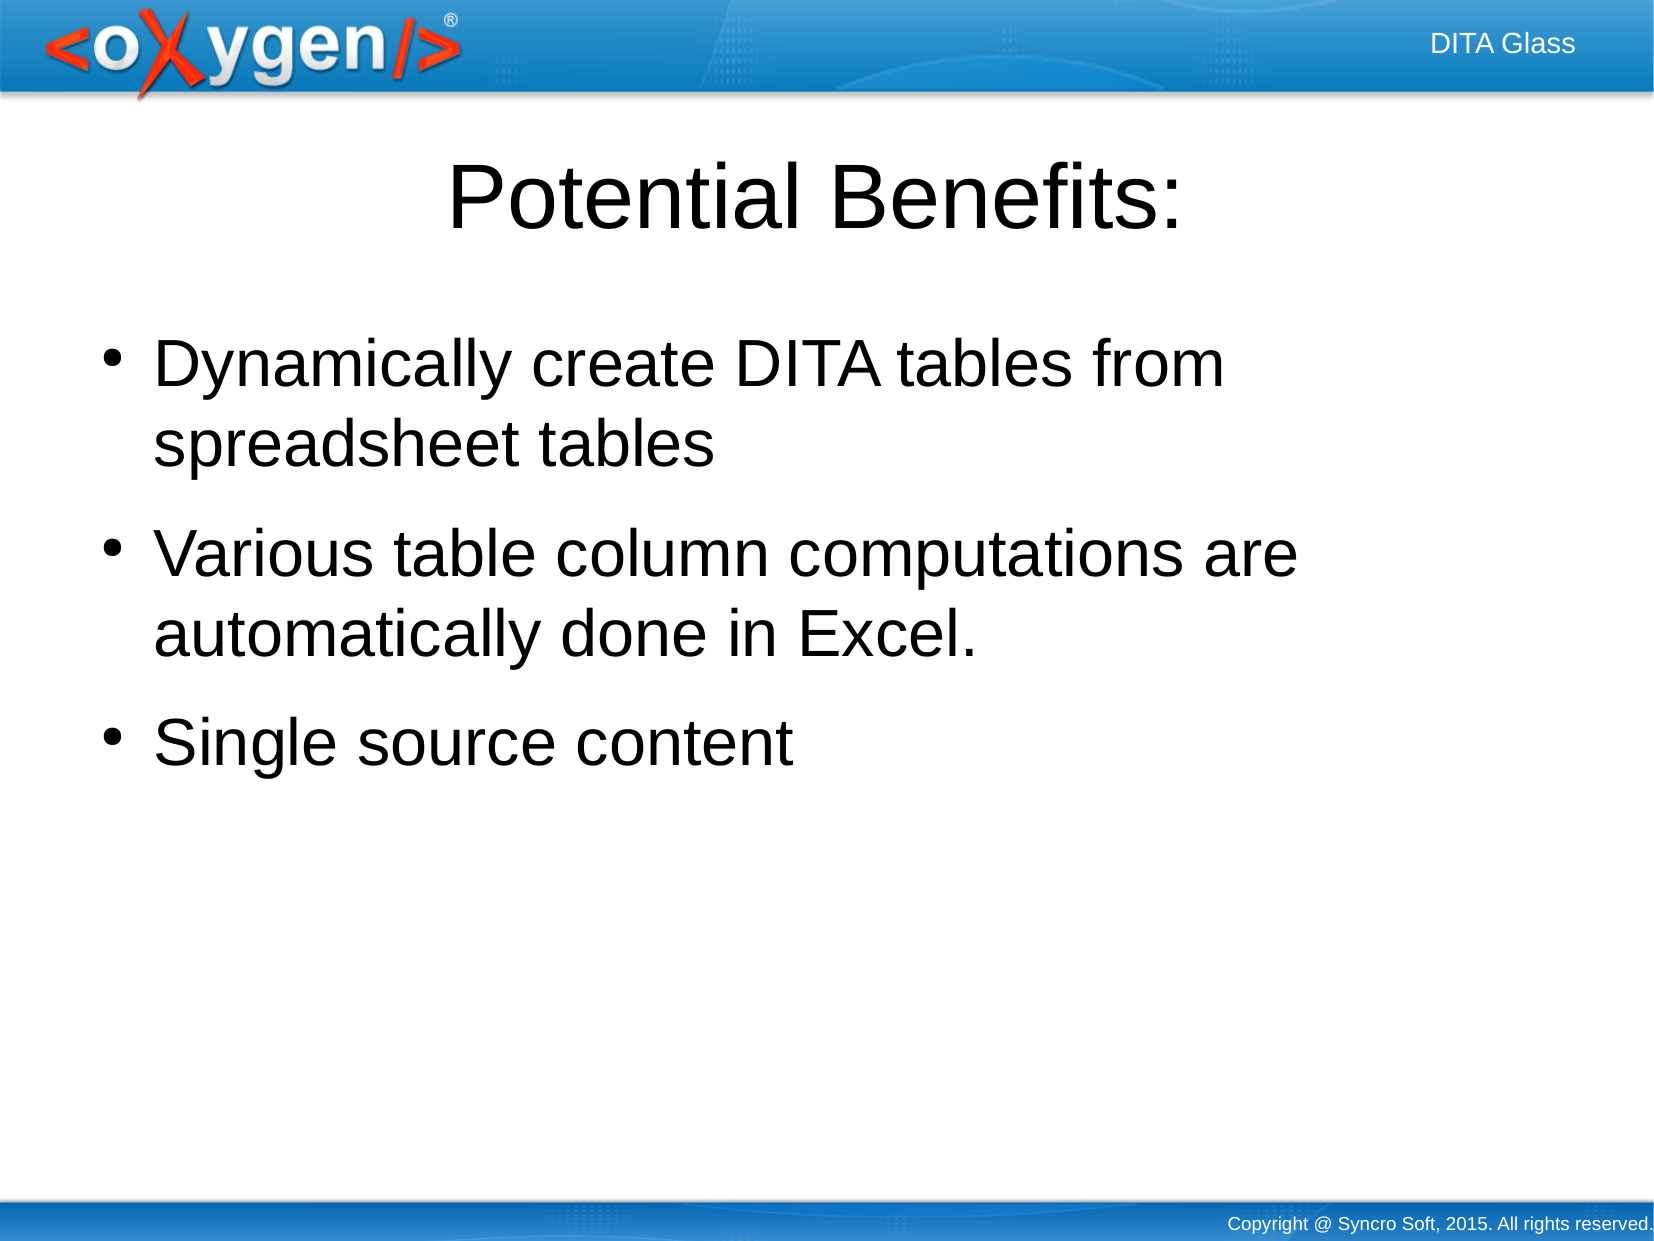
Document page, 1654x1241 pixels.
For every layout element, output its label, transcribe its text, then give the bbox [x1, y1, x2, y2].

picture [0, 1195, 1654, 1241]
title Potential Benefits: [82, 87, 1550, 295]
list Dynamically create DITA tables from spreadsheet tables Various table column computations are automatically done in Excel. Single source content [82, 319, 1560, 1170]
picture [0, 0, 1654, 109]
